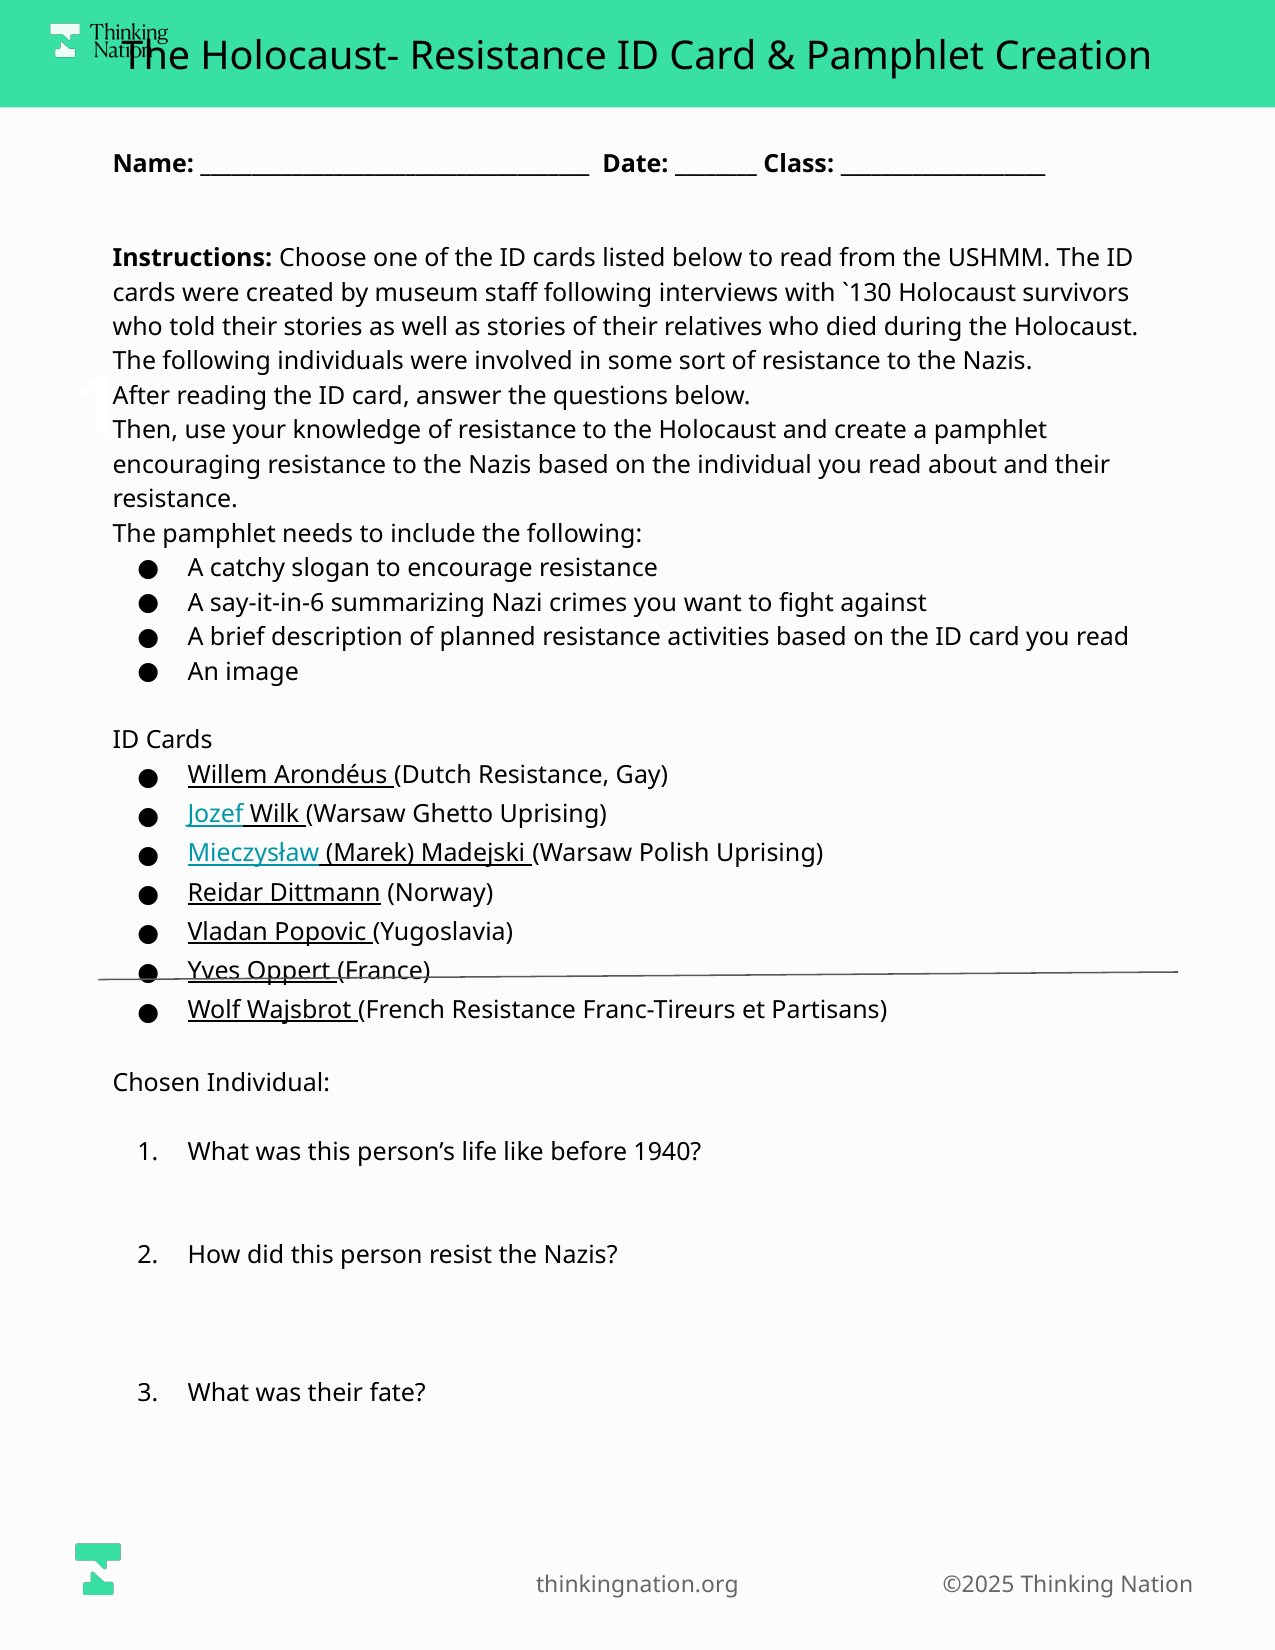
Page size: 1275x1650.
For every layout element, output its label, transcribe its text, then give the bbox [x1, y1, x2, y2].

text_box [98, 971, 1179, 980]
picture [36, 12, 172, 69]
text_box The Holocaust- Resistance ID Card & Pamphlet Creation [0, 0, 1275, 108]
text_box 1 [30, 315, 165, 450]
text_box Name: ______________________________________ Date: ________ Class: ____________________ Instructions: Choose one of the ID cards listed below to read from the USHMM. The ID cards were created by museum staff following interviews with `130 Holocaust survivors who told their stories as well as stories of their relatives who died during the Holocaust. The following individuals were involved in some sort of resistance to the Nazis. After reading the ID card, answer the questions below. Then, use your knowledge of resistance to the Holocaust and create a pamphlet encouraging resistance to the Nazis based on the individual you read about and their resistance. The pamphlet needs to include the following: A catchy slogan to encourage resistance A say-it-in-6 summarizing Nazi crimes you want to fight against A brief description of planned resistance activities based on the ID card you read An image ID Cards Willem Arondéus (Dutch Resistance, Gay) Jozef Wilk (Warsaw Ghetto Uprising) Mieczysław (Marek) Madejski (Warsaw Polish Uprising) Reidar Dittmann (Norway) Vladan Popovic (Yugoslavia) Yves Oppert (France) Wolf Wajsbrot (French Resistance Franc-Tireurs et Partisans) Chosen Individual: What was this person’s life like before 1940? How did this person resist the Nazis? What was their fate? [97, 987, 1178, 1525]
text_box Name: ______________________________________ Date: ________ Class: ____________________ Instructions: Choose one of the ID cards listed below to read from the USHMM. The ID cards were created by museum staff following interviews with `130 Holocaust survivors who told their stories as well as stories of their relatives who died during the Holocaust. The following individuals were involved in some sort of resistance to the Nazis. After reading the ID card, answer the questions below. Then, use your knowledge of resistance to the Holocaust and create a pamphlet encouraging resistance to the Nazis based on the individual you read about and their resistance. The pamphlet needs to include the following: A catchy slogan to encourage resistance A say-it-in-6 summarizing Nazi crimes you want to fight against A brief description of planned resistance activities based on the ID card you read An image ID Cards Willem Arondéus (Dutch Resistance, Gay) Jozef Wilk (Warsaw Ghetto Uprising) Mieczysław (Marek) Madejski (Warsaw Polish Uprising) Reidar Dittmann (Norway) Vladan Popovic (Yugoslavia) Yves Oppert (France) Wolf Wajsbrot (French Resistance Franc-Tireurs et Partisans) Chosen Individual: What was this person’s life like before 1940? How did this person resist the Nazis? What was their fate? [97, 132, 1178, 971]
text_box ©2025 Thinking Nation [907, 1553, 1210, 1605]
text_box thinkingnation.org [486, 1553, 789, 1605]
picture [62, 1533, 134, 1605]
